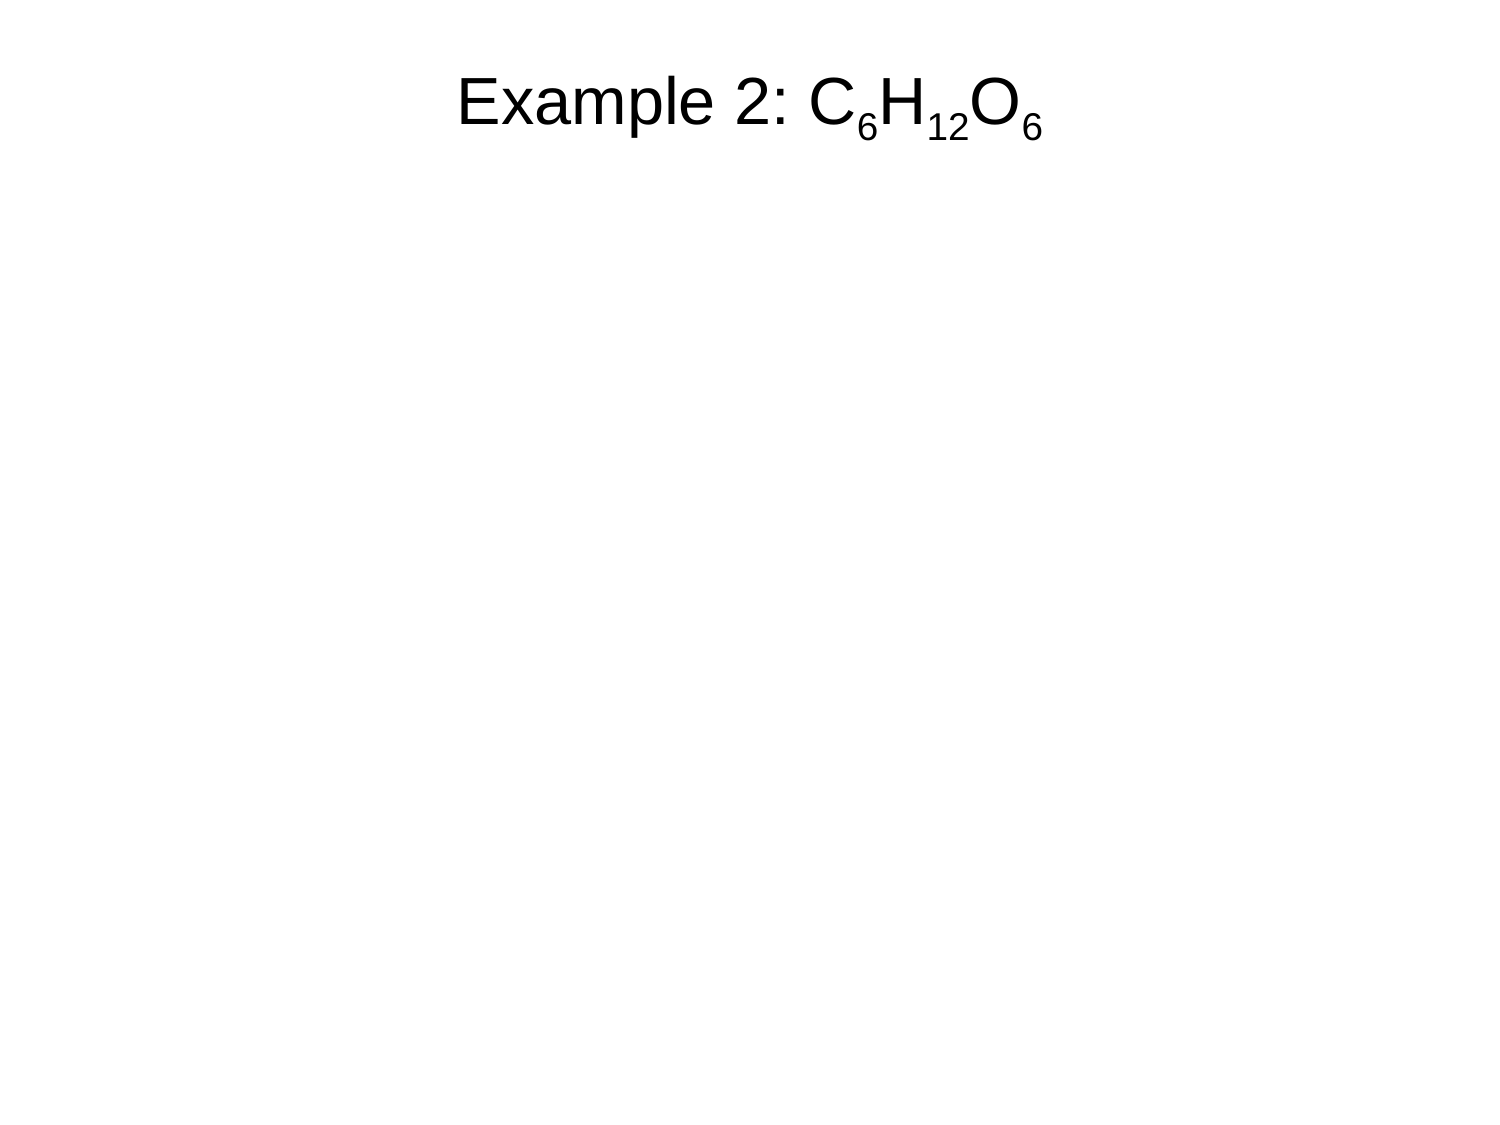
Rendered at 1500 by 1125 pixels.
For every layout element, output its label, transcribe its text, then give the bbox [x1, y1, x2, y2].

list Example 2: C6H12O6 [74, 49, 1426, 1006]
